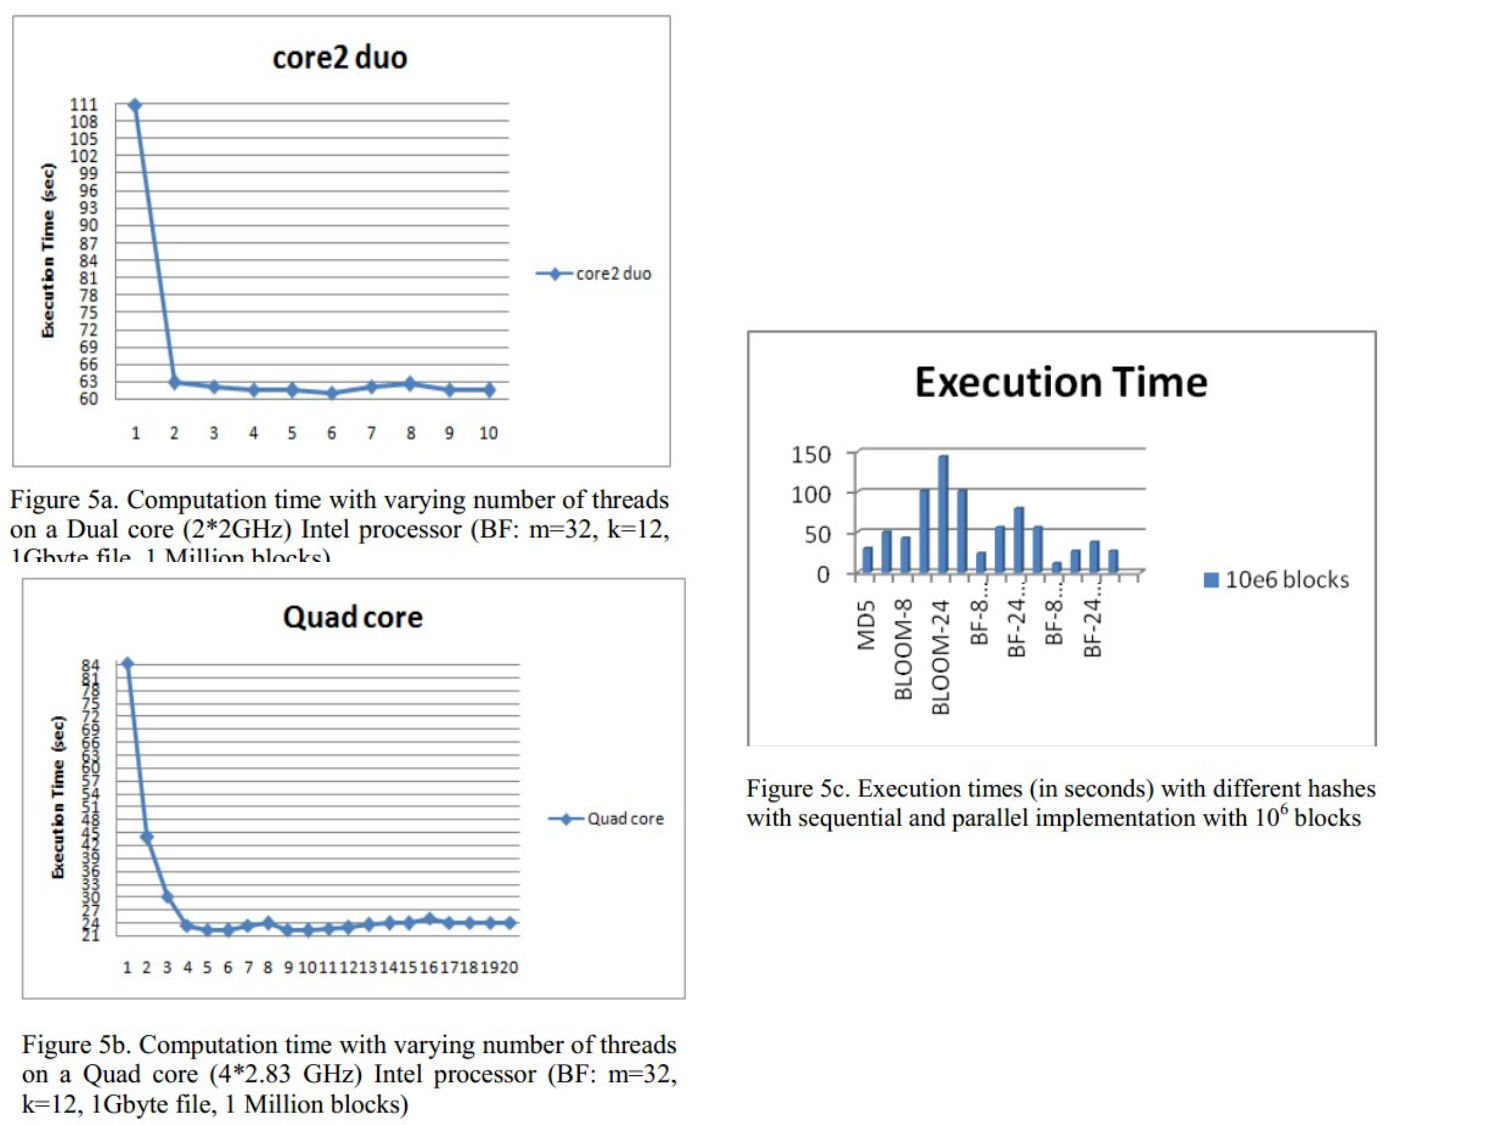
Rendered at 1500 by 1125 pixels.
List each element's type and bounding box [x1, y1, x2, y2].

picture [0, 0, 703, 1125]
list [708, 262, 1425, 1005]
picture [726, 314, 1390, 847]
